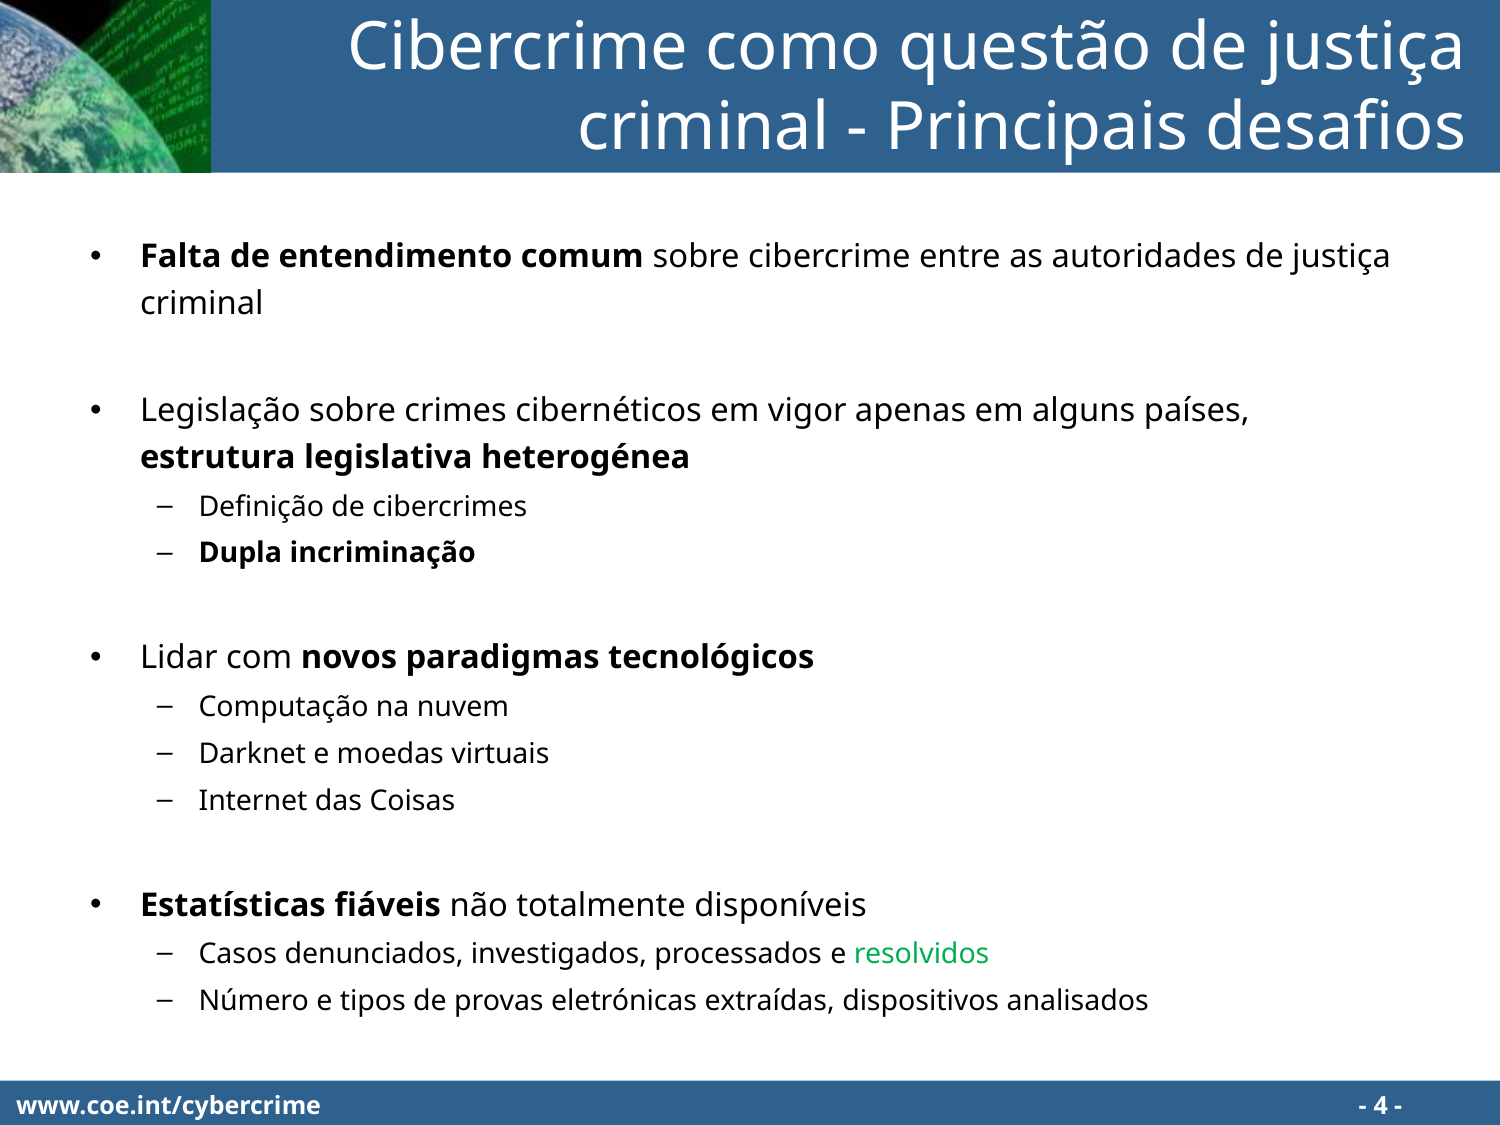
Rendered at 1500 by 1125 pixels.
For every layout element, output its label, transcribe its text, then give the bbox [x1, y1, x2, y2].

text_box www.coe.int/cybercrime - 4 - [1, 1082, 1500, 1125]
text_box [0, 1079, 1500, 1125]
text_box [214, 0, 1500, 175]
list Falta de entendimento comum sobre cibercrime entre as autoridades de justiça criminal Legislação sobre crimes cibernéticos em vigor apenas em alguns países, estrutura legislativa heterogénea Definição de cibercrimes Dupla incriminação Lidar com novos paradigmas tecnológicos Computação na nuvem Darknet e moedas virtuais Internet das Coisas Estatísticas fiáveis não totalmente disponíveis Casos denunciados, investigados, processados ​​e resolvidos Número e tipos de provas eletrónicas extraídas, dispositivos analisados [75, 219, 1425, 1035]
text_box Cibercrime como questão de justiça criminal - Principais desafios [230, 0, 1483, 171]
picture [0, 0, 212, 173]
